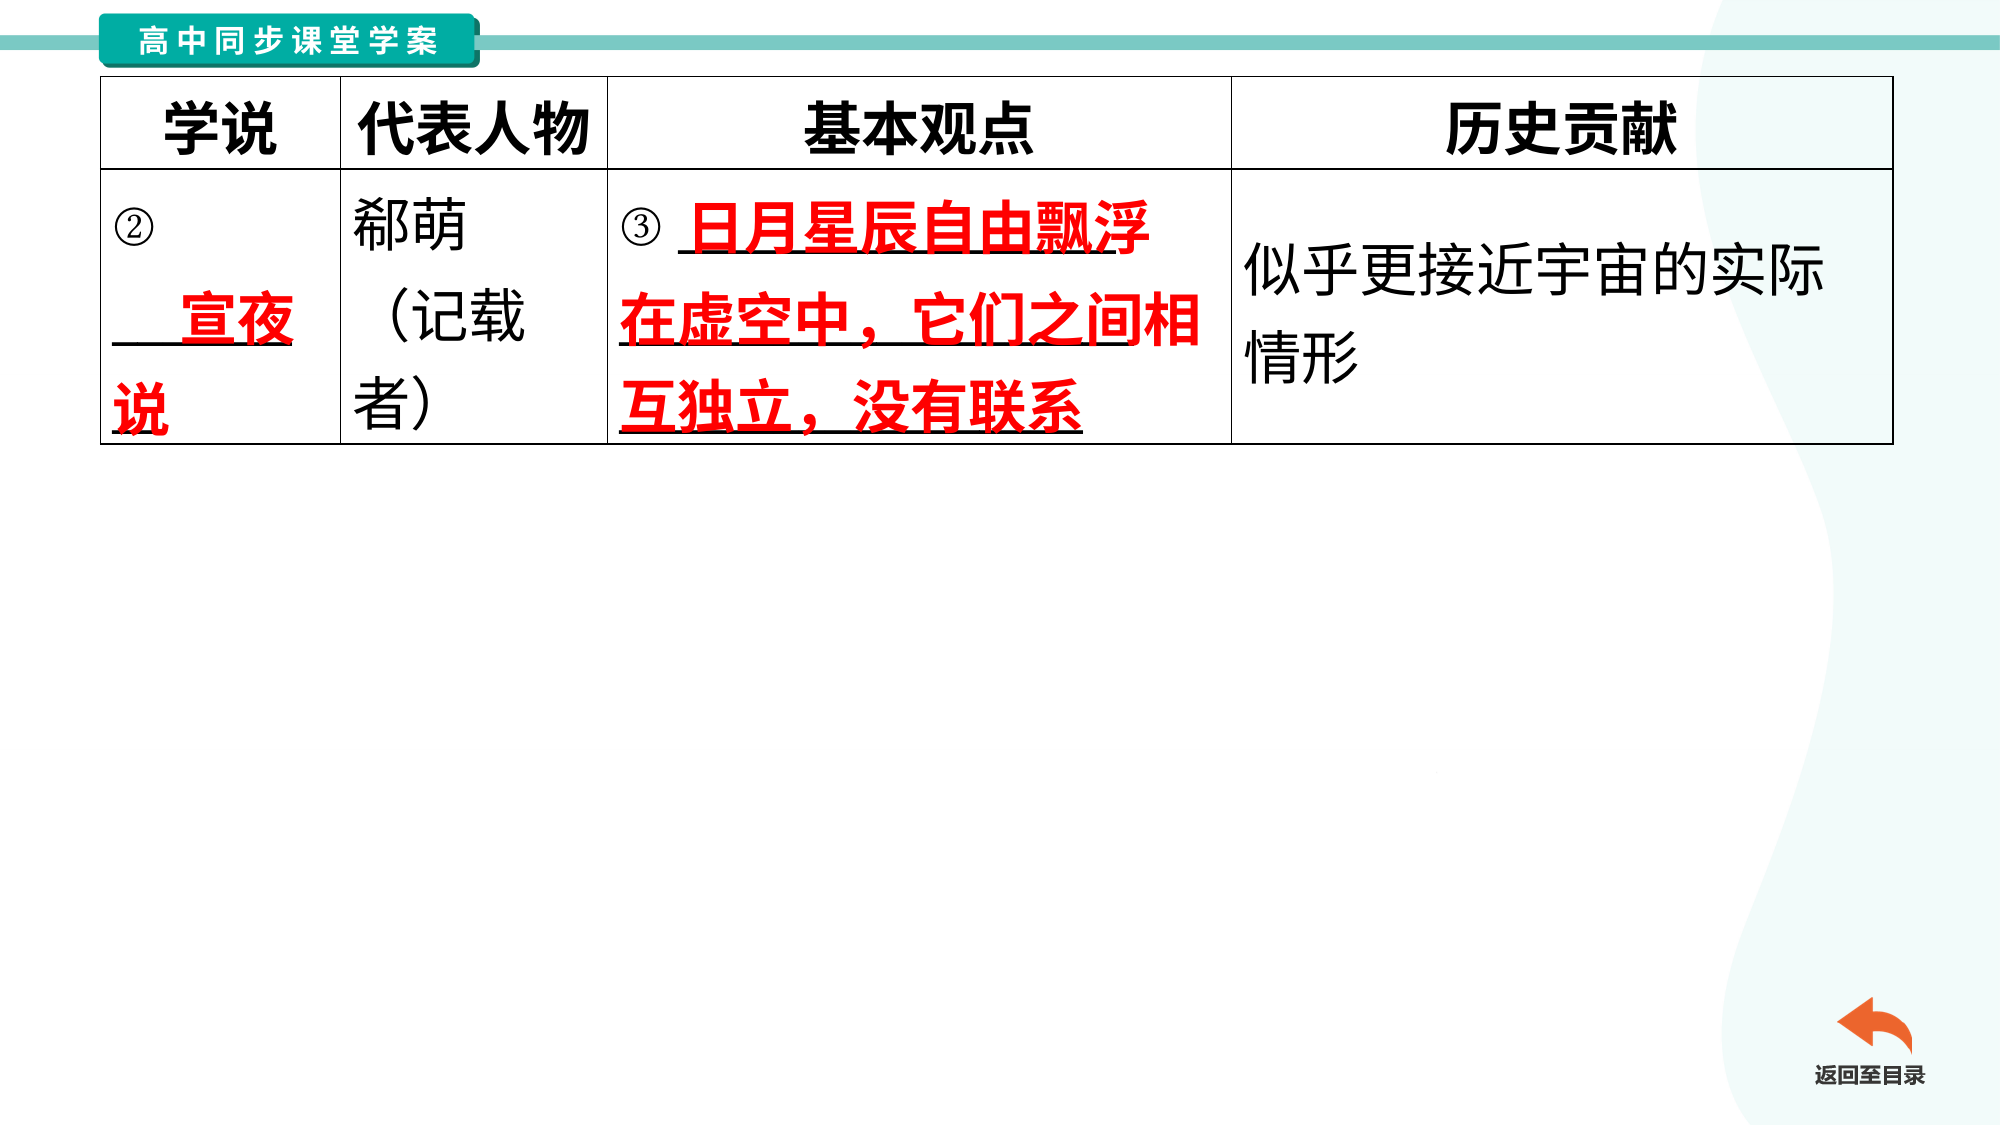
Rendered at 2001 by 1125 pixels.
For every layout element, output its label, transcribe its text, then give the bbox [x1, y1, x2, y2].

table_header 历史贡献 [1232, 77, 1892, 168]
table_cell ③ _________________ ____________________ __________________ [608, 170, 1231, 443]
table_cell ② _______ __ [101, 170, 340, 443]
text_box 宣夜说 [112, 260, 332, 435]
text_box 日月星辰自由飘浮 在虚空中，它们之间相 互独立，没有联系 [619, 169, 1223, 433]
table_cell 似乎更接近宇宙的实际 情形 [1232, 170, 1892, 443]
table_header 学说 [101, 77, 340, 168]
table_cell 郗萌 （记载 者） [341, 170, 607, 443]
picture [0, 0, 2000, 1125]
table_header 代表人物 [341, 77, 607, 168]
table_header 基本观点 [608, 77, 1231, 168]
